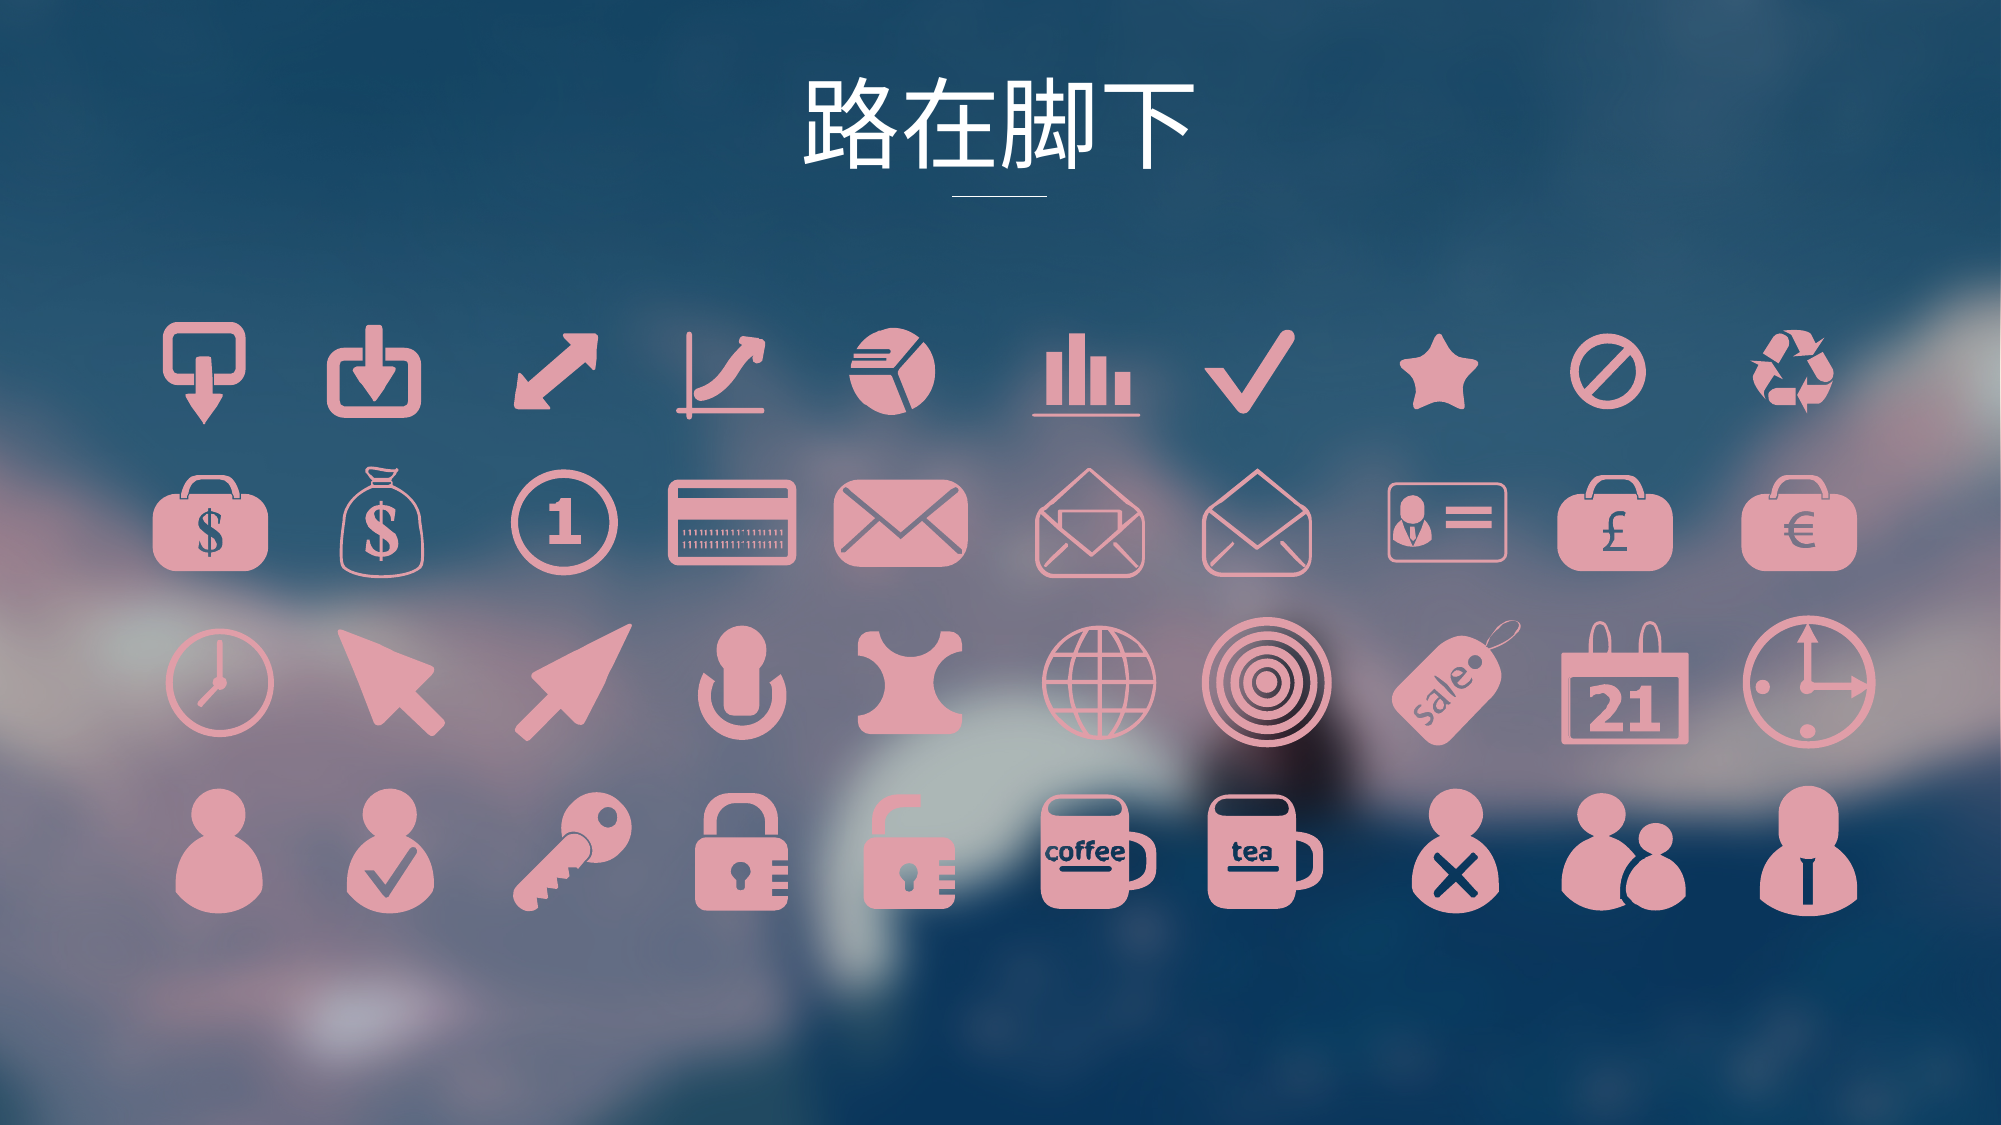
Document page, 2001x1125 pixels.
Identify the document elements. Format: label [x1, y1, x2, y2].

text_box [849, 327, 935, 415]
text_box [1741, 475, 1858, 572]
text_box [326, 324, 422, 418]
text_box [1561, 621, 1689, 745]
text_box [674, 330, 766, 421]
text_box [1557, 475, 1673, 572]
picture [0, 0, 2001, 1125]
text_box [1561, 793, 1686, 911]
text_box [165, 628, 274, 738]
text_box [695, 793, 788, 911]
text_box [1201, 617, 1332, 748]
text_box [1387, 482, 1508, 563]
text_box [667, 479, 797, 566]
text_box [1032, 333, 1141, 417]
text_box [510, 788, 636, 914]
text_box [162, 321, 246, 426]
text_box [1747, 327, 1836, 414]
